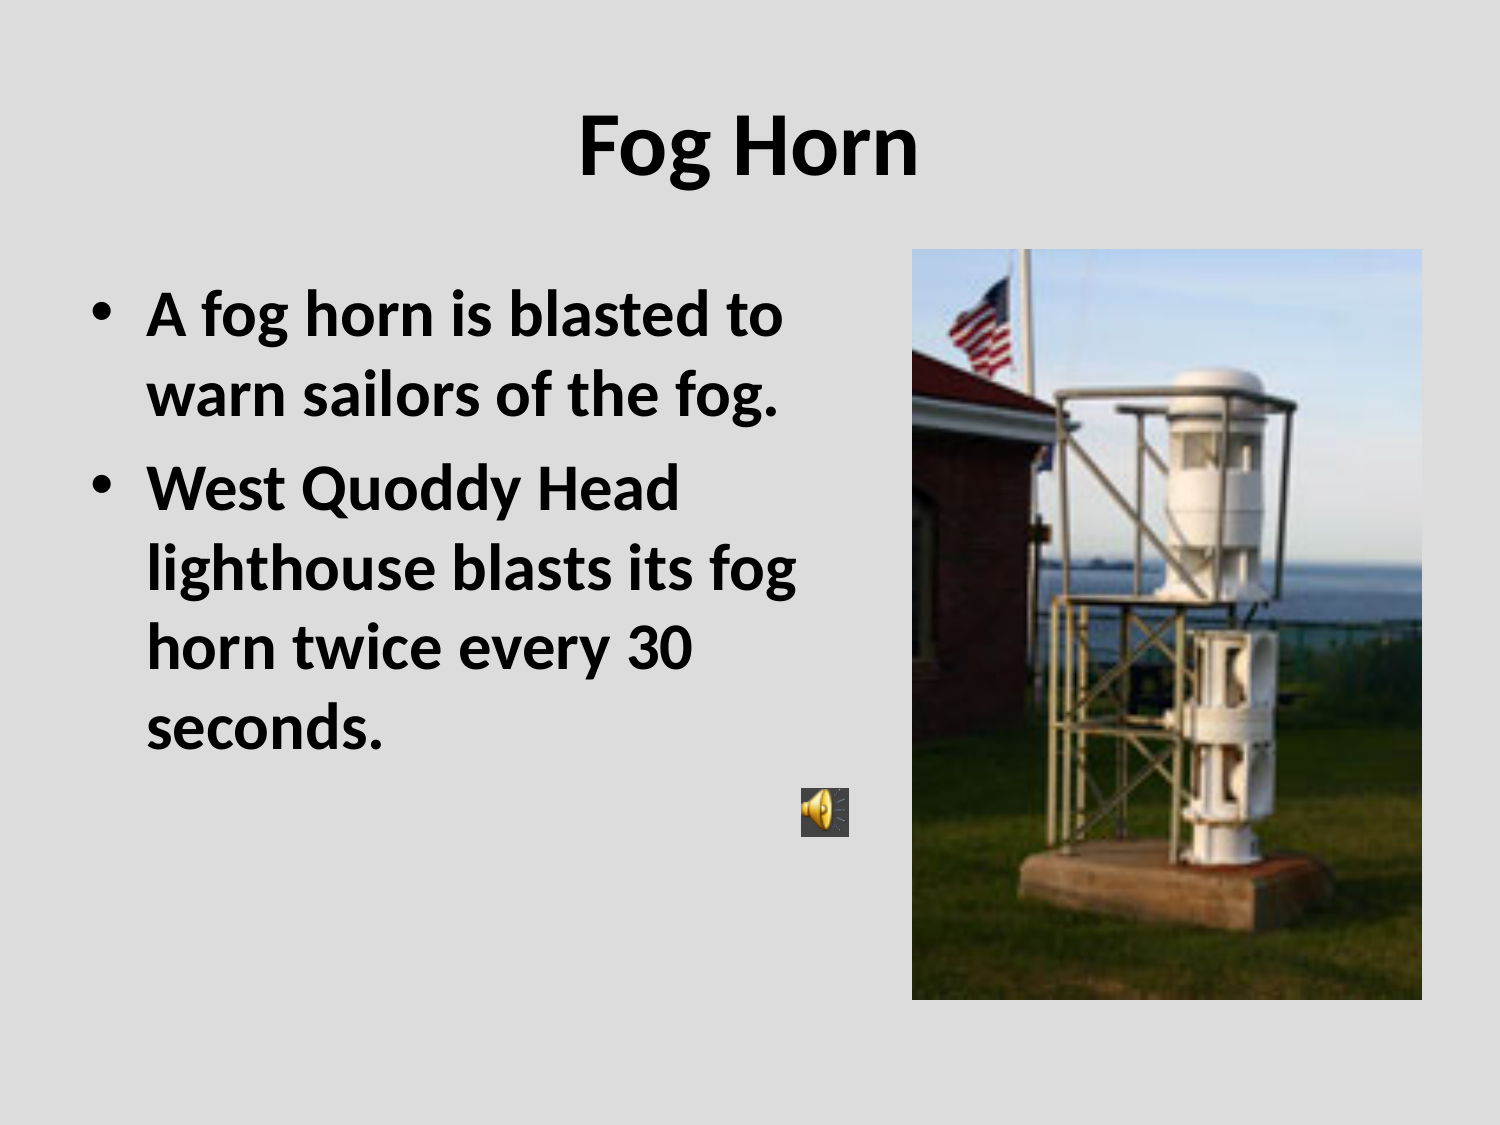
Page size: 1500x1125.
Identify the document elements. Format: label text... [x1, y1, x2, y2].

picture [800, 788, 850, 837]
list A fog horn is blasted to warn sailors of the fog. West Quoddy Head lighthouse blasts its fog horn twice every 30 seconds. [74, 262, 911, 1006]
title Fog Horn [74, 44, 1426, 233]
picture [912, 249, 1422, 1000]
